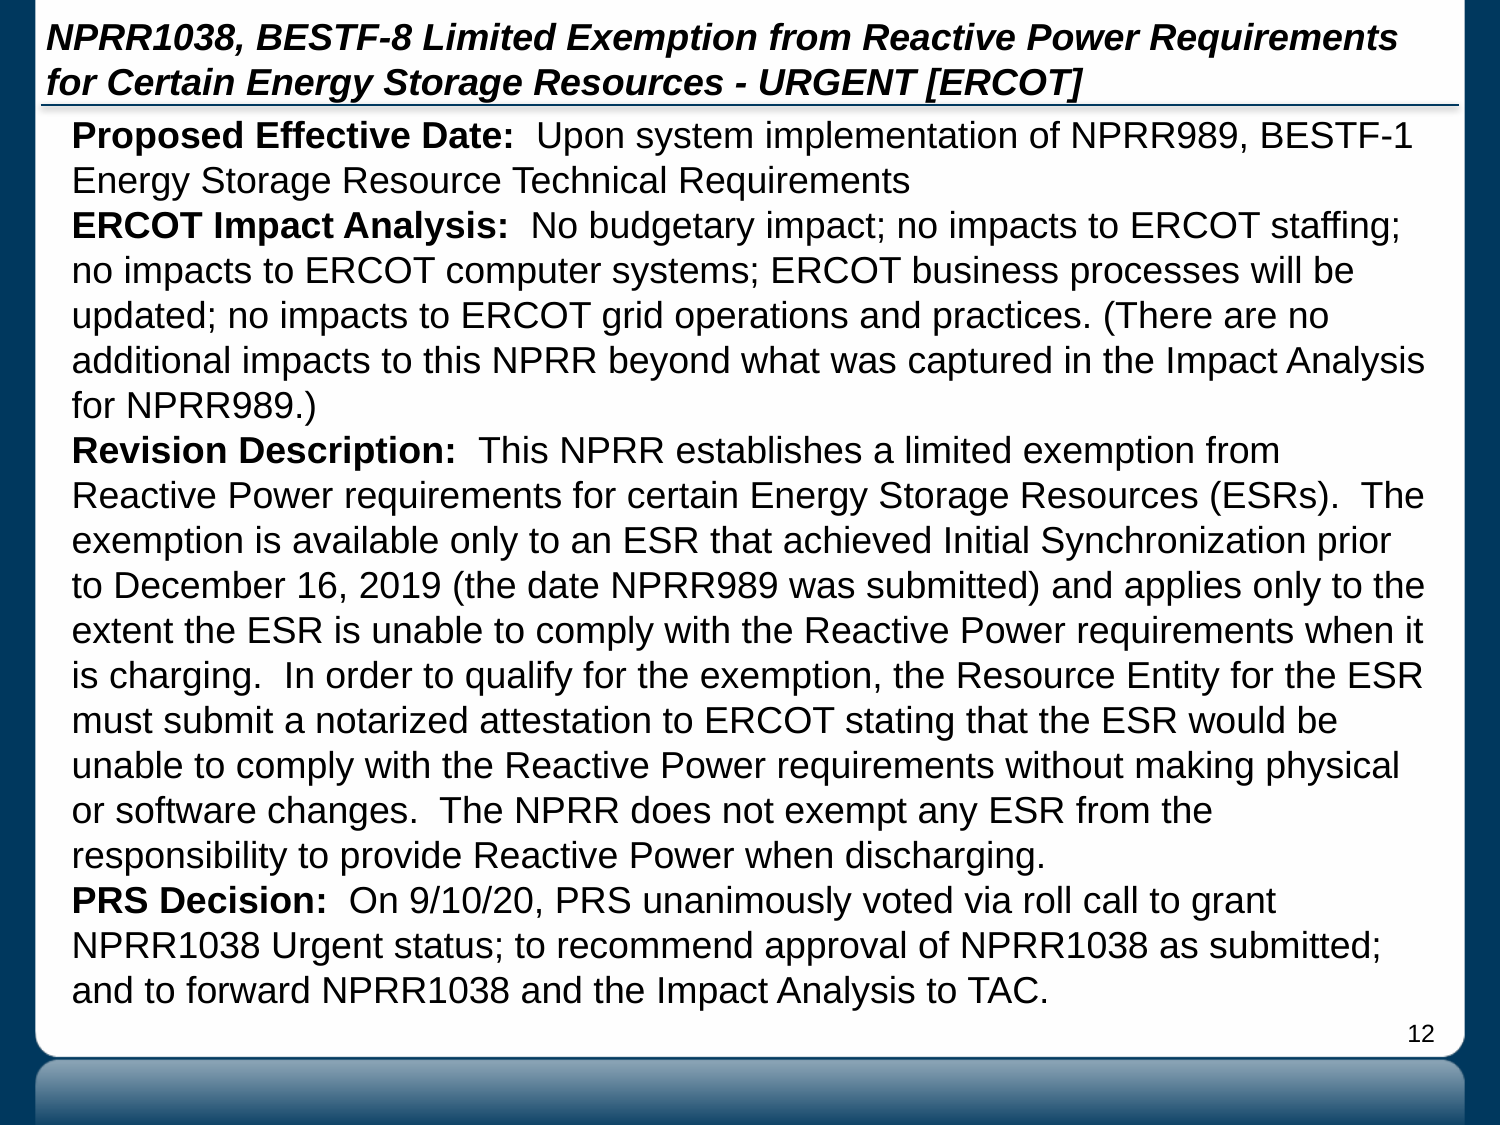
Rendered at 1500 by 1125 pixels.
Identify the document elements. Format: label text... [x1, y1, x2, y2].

text_box Proposed Effective Date: Upon system implementation of NPRR989, BESTF-1 Energy Storage Resource Technical Requirements ERCOT Impact Analysis: No budgetary impact; no impacts to ERCOT staffing; no impacts to ERCOT computer systems; ERCOT business processes will be updated; no impacts to ERCOT grid operations and practices. (There are no additional impacts to this NPRR beyond what was captured in the Impact Analysis for NPRR989.) Revision Description: This NPRR establishes a limited exemption from Reactive Power requirements for certain Energy Storage Resources (ESRs). The exemption is available only to an ESR that achieved Initial Synchronization prior to December 16, 2019 (the date NPRR989 was submitted) and applies only to the extent the ESR is unable to comply with the Reactive Power requirements when it is charging. In order to qualify for the exemption, the Resource Entity for the ESR must submit a notarized attestation to ERCOT stating that the ESR would be unable to comply with the Reactive Power requirements without making physical or software changes. The NPRR does not exempt any ESR from the responsibility to provide Reactive Power when discharging. PRS Decision: On 9/10/20, PRS unanimously voted via roll call to grant NPRR1038 Urgent status; to recommend approval of NPRR1038 as submitted; and to forward NPRR1038 and the Impact Analysis to TAC. [56, 103, 1448, 1019]
picture [35, 0, 1465, 1125]
title NPRR1038, BESTF-8 Limited Exemption from Reactive Power Requirements for Certain Energy Storage Resources - URGENT [ERCOT] [31, 20, 1464, 97]
